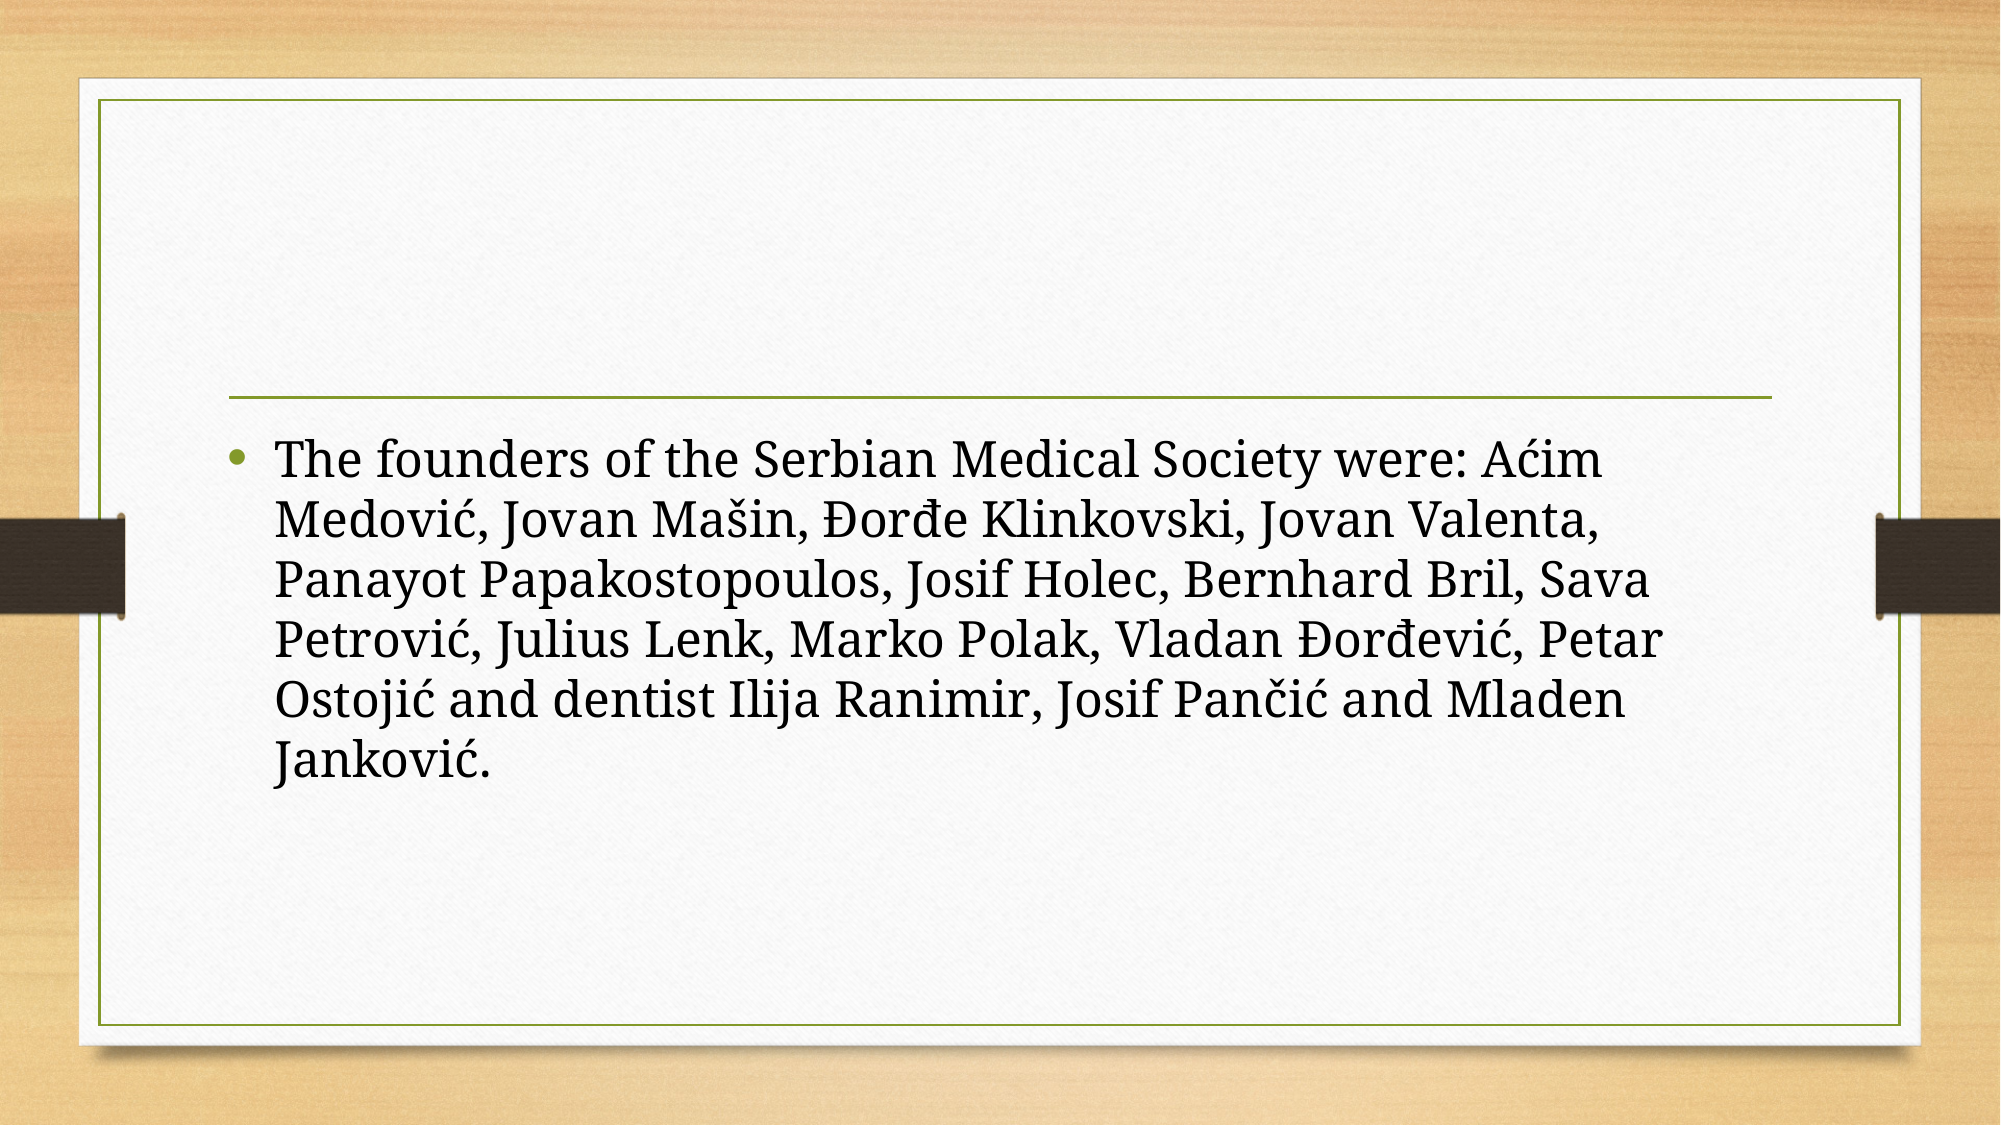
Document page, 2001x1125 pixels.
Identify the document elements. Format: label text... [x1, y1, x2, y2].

list The founders of the Serbian Medical Society were: Aćim Medović, Jovan Mašin, Đorđe Klinkovski, Jovan Valenta, Panayot Papakostopoulos, Josif Holec, Bernhard Bril, Sava Petrović, Julius Lenk, Marko Polak, Vladan Đorđević, Petar Ostojić and dentist Ilija Ranimir, Josif Pančić and Mladen Janković. [212, 419, 1788, 964]
picture [0, 0, 2001, 1125]
